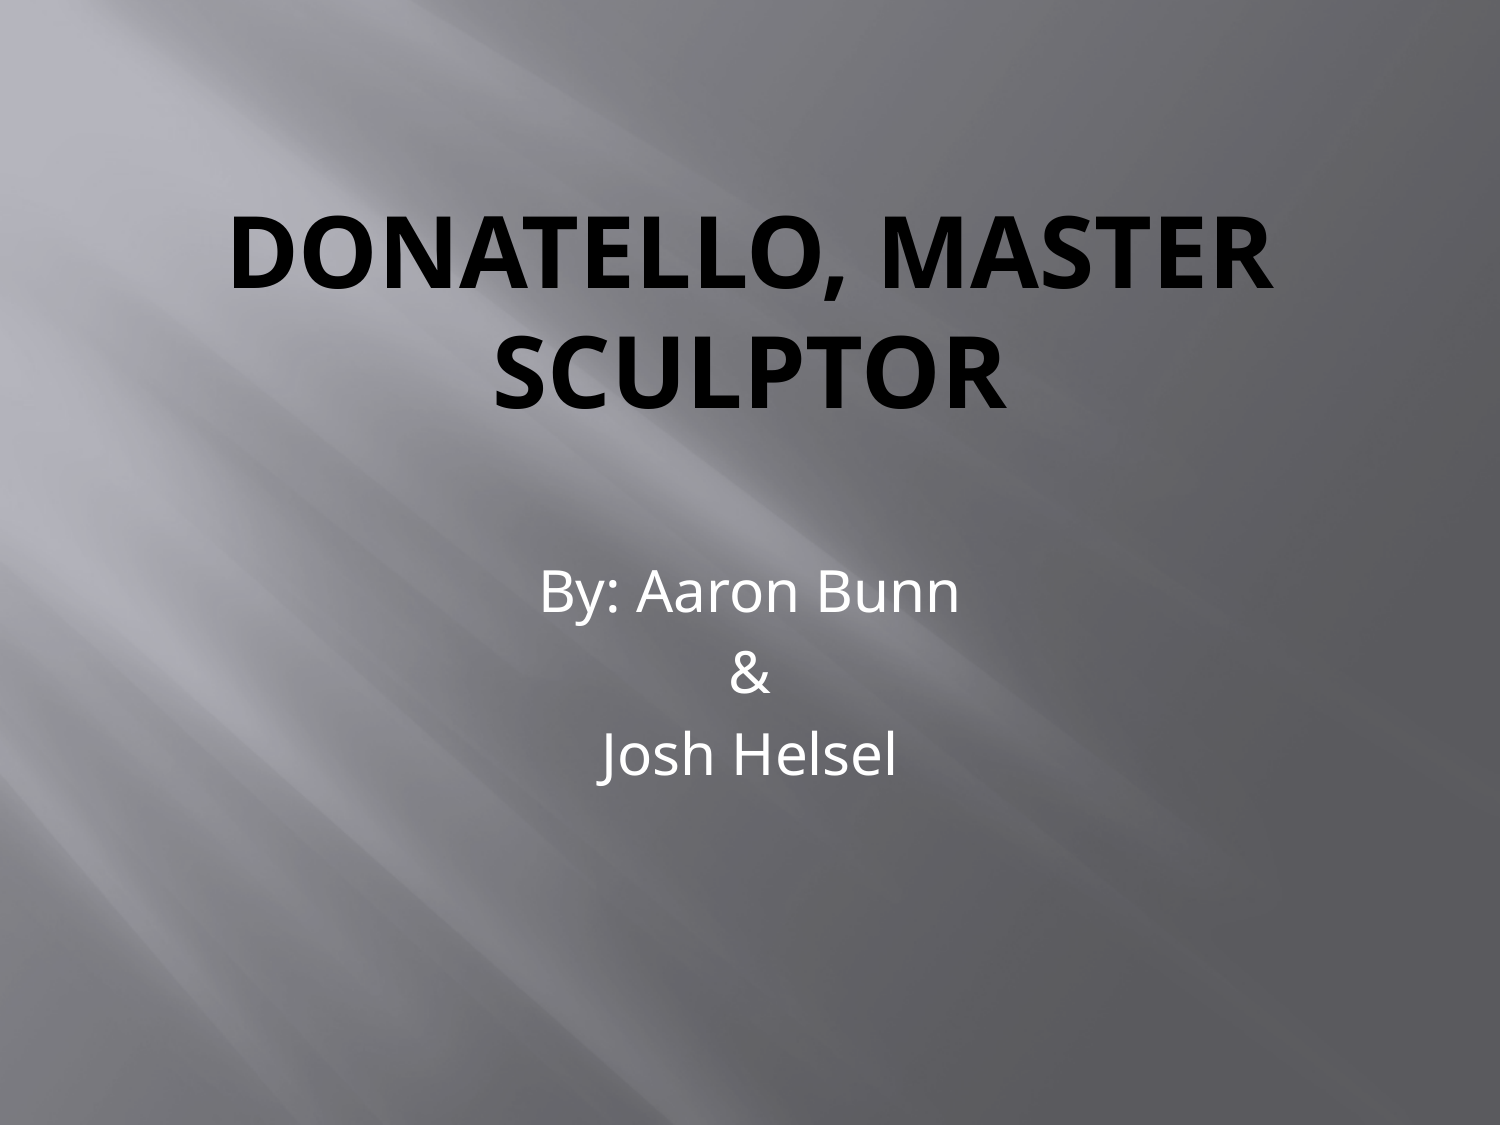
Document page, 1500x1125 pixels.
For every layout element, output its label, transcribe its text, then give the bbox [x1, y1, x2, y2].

title Donatello, Master Sculptor [112, 187, 1388, 429]
subtitle By: Aaron Bunn & Josh Helsel [225, 546, 1275, 834]
